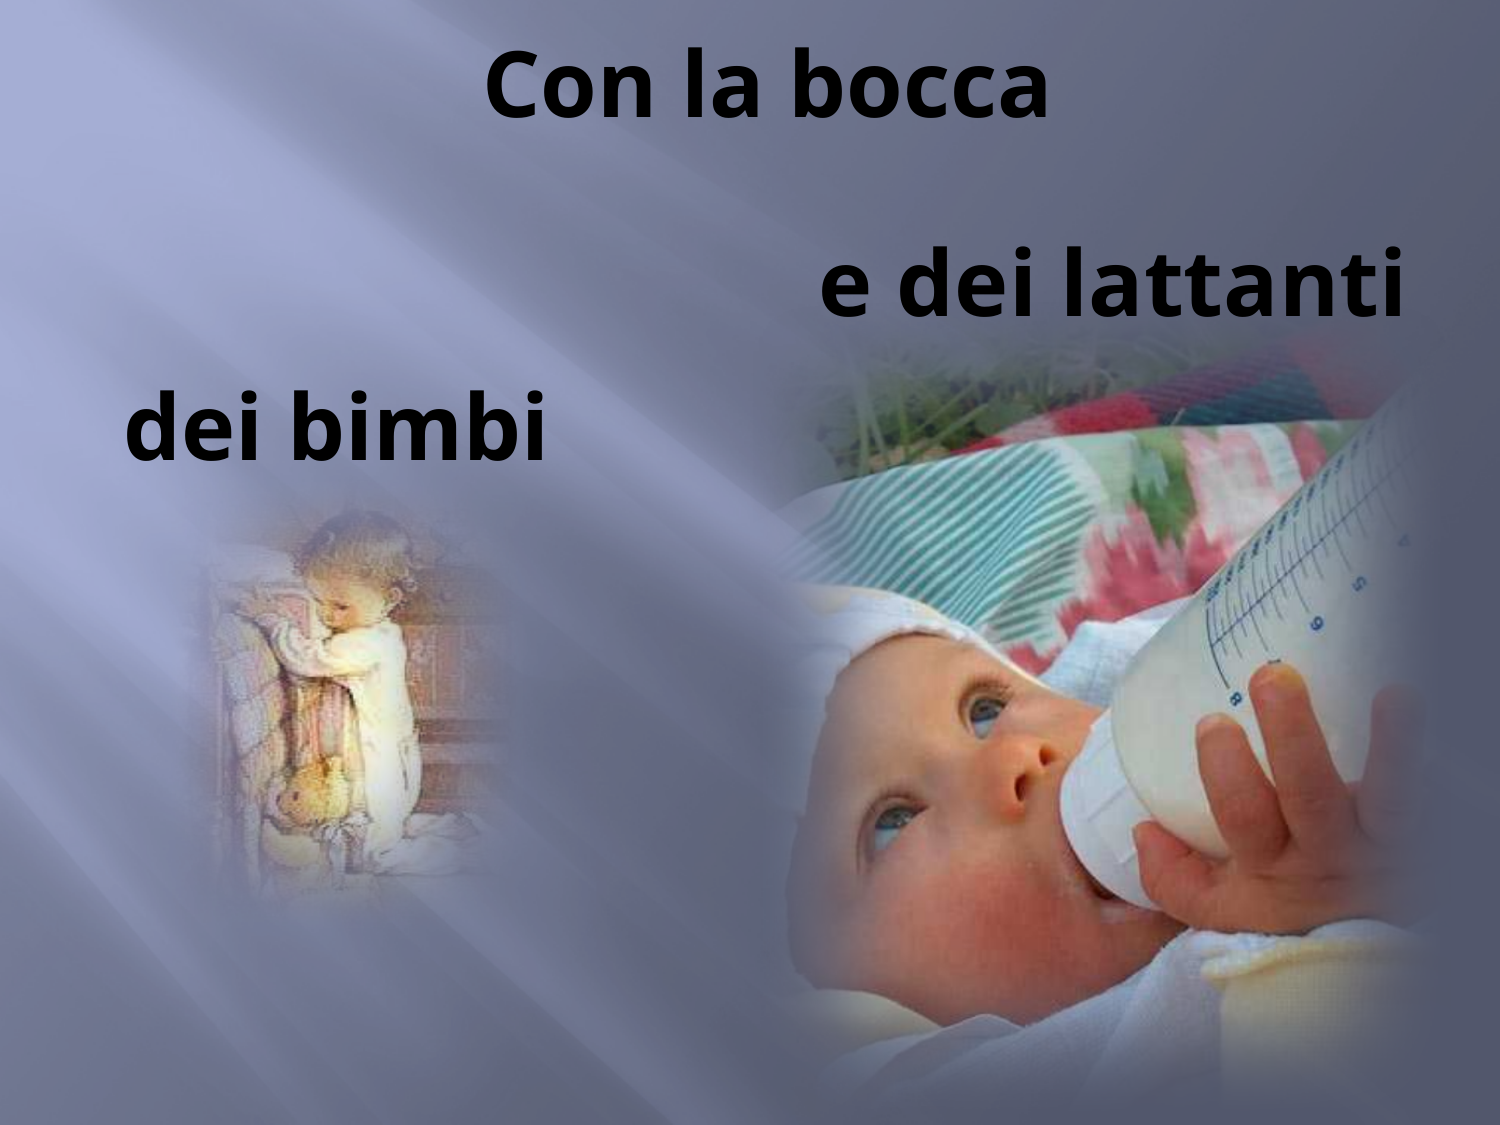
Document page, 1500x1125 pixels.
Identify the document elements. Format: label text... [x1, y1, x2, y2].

picture [749, 299, 1454, 1125]
text_box dei bimbi [29, 361, 668, 487]
text_box Con la bocca [182, 18, 1353, 143]
picture [159, 467, 535, 942]
text_box e dei lattanti [726, 137, 1500, 342]
